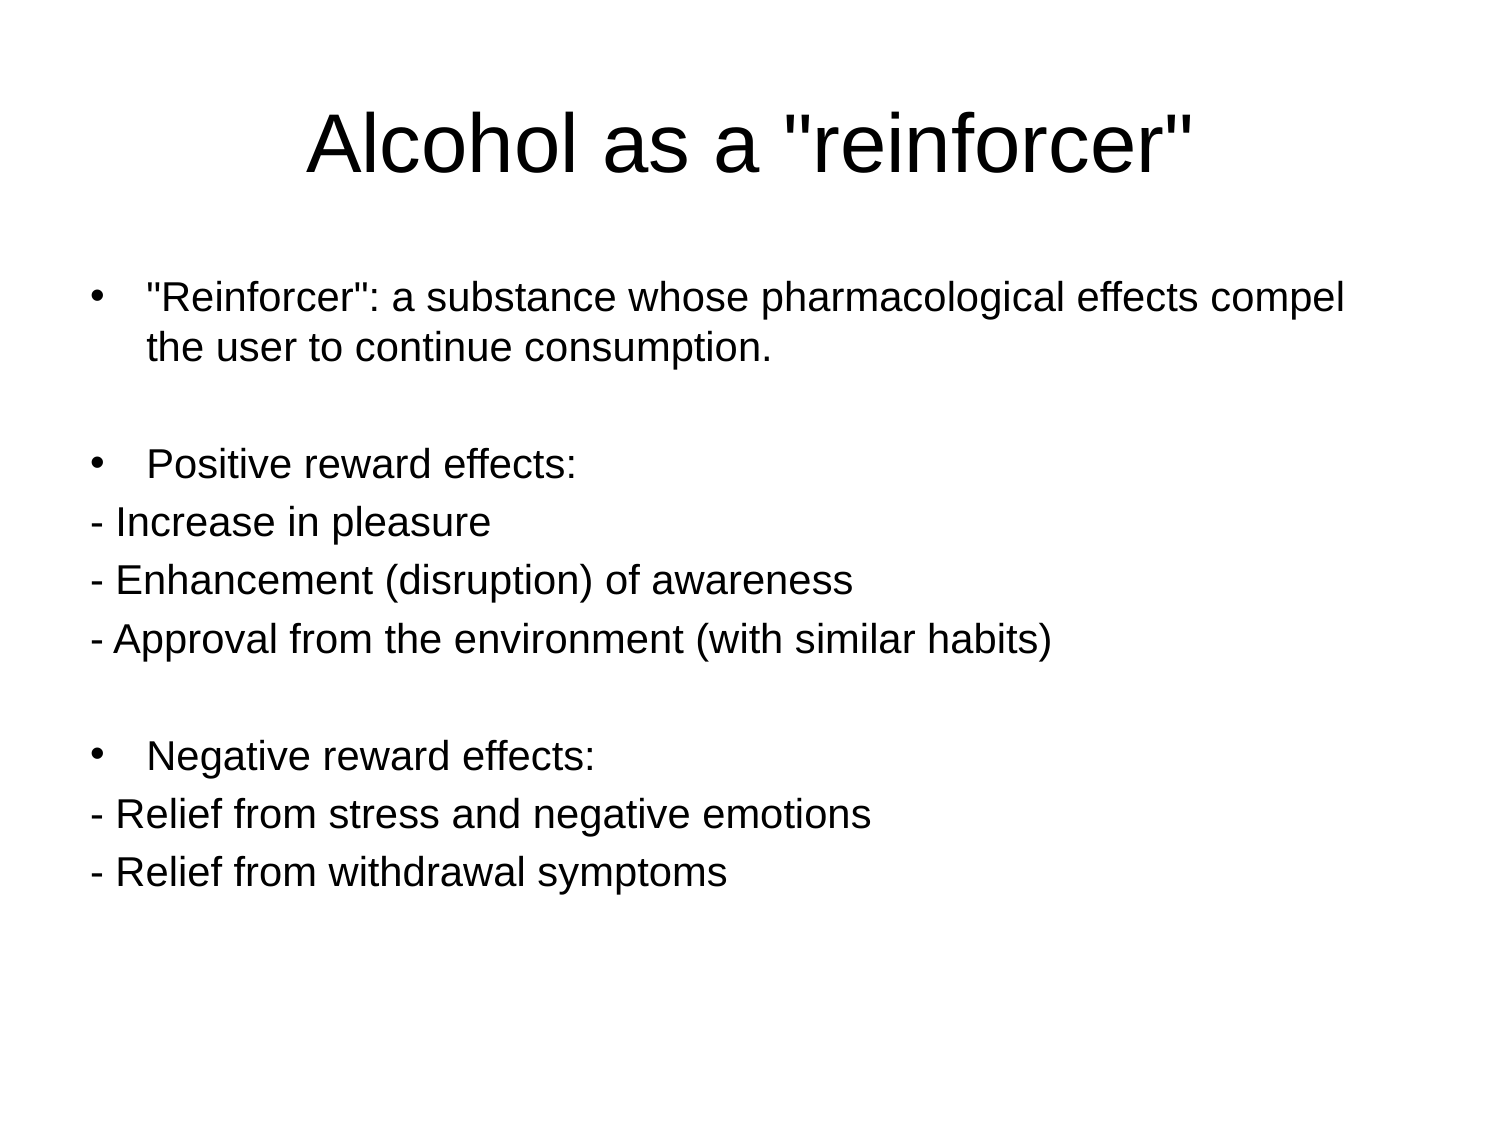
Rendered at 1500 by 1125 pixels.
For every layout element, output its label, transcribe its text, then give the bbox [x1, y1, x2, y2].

list "Reinforcer": a substance whose pharmacological effects compel the user to continue consumption. Positive reward effects: - Increase in pleasure - Enhancement (disruption) of awareness - Approval from the environment (with similar habits) Negative reward effects: - Relief from stress and negative emotions - Relief from withdrawal symptoms [75, 262, 1425, 1005]
title Alcohol as a "reinforcer" [75, 45, 1425, 233]
